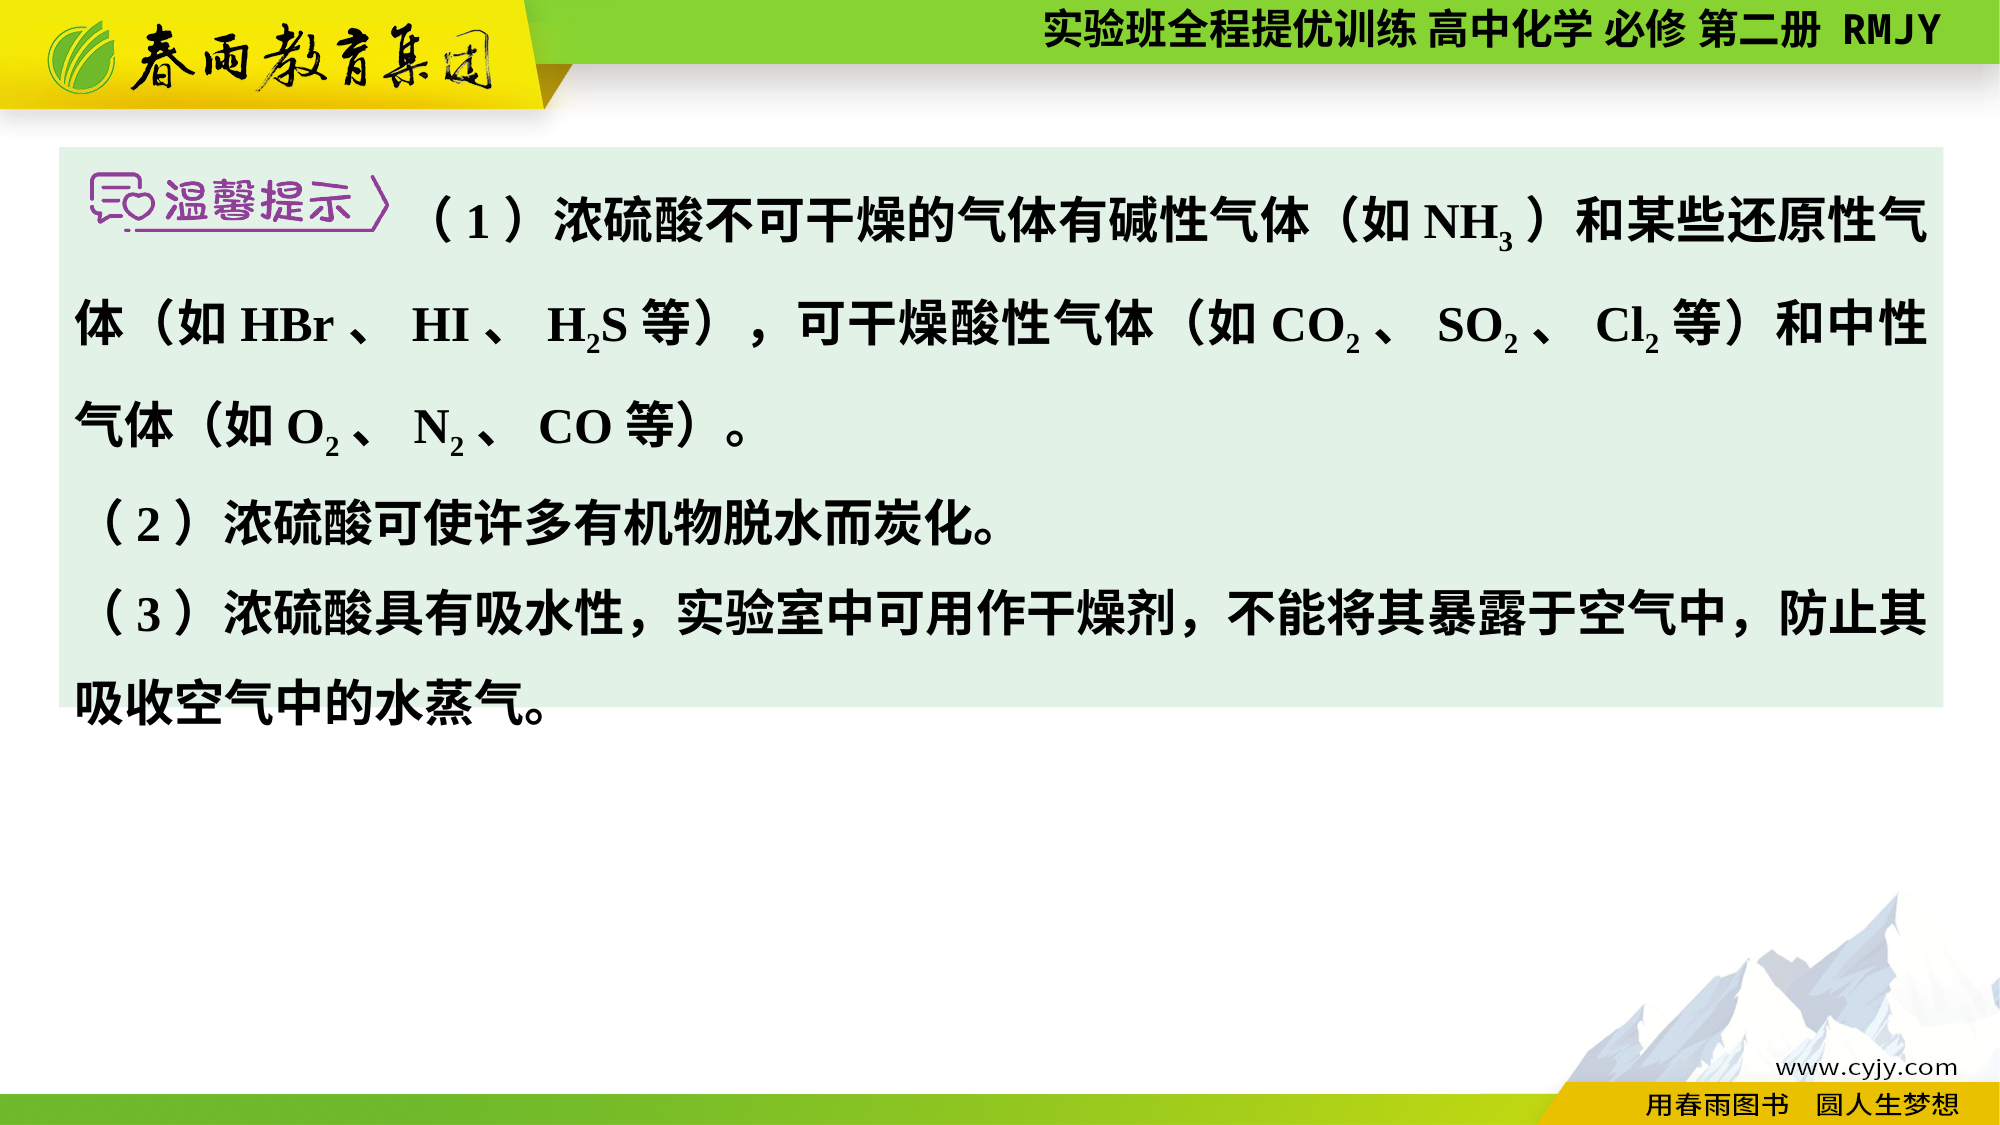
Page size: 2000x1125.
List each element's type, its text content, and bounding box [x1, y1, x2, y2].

list （1）浓硫酸不可干燥的气体有碱性气体（如NH3）和某些还原性气体（如HBr、HI、H2S等），可干燥酸性气体（如CO2、SO2、Cl2等）和中性气体（如O2、N2、CO等）。 （2）浓硫酸可使许多有机物脱水而炭化。 （3）浓硫酸具有吸水性，实验室中可用作干燥剂，不能将其暴露于空气中，防止其吸收空气中的水蒸气。 [59, 147, 1944, 708]
picture [0, 0, 2000, 1125]
